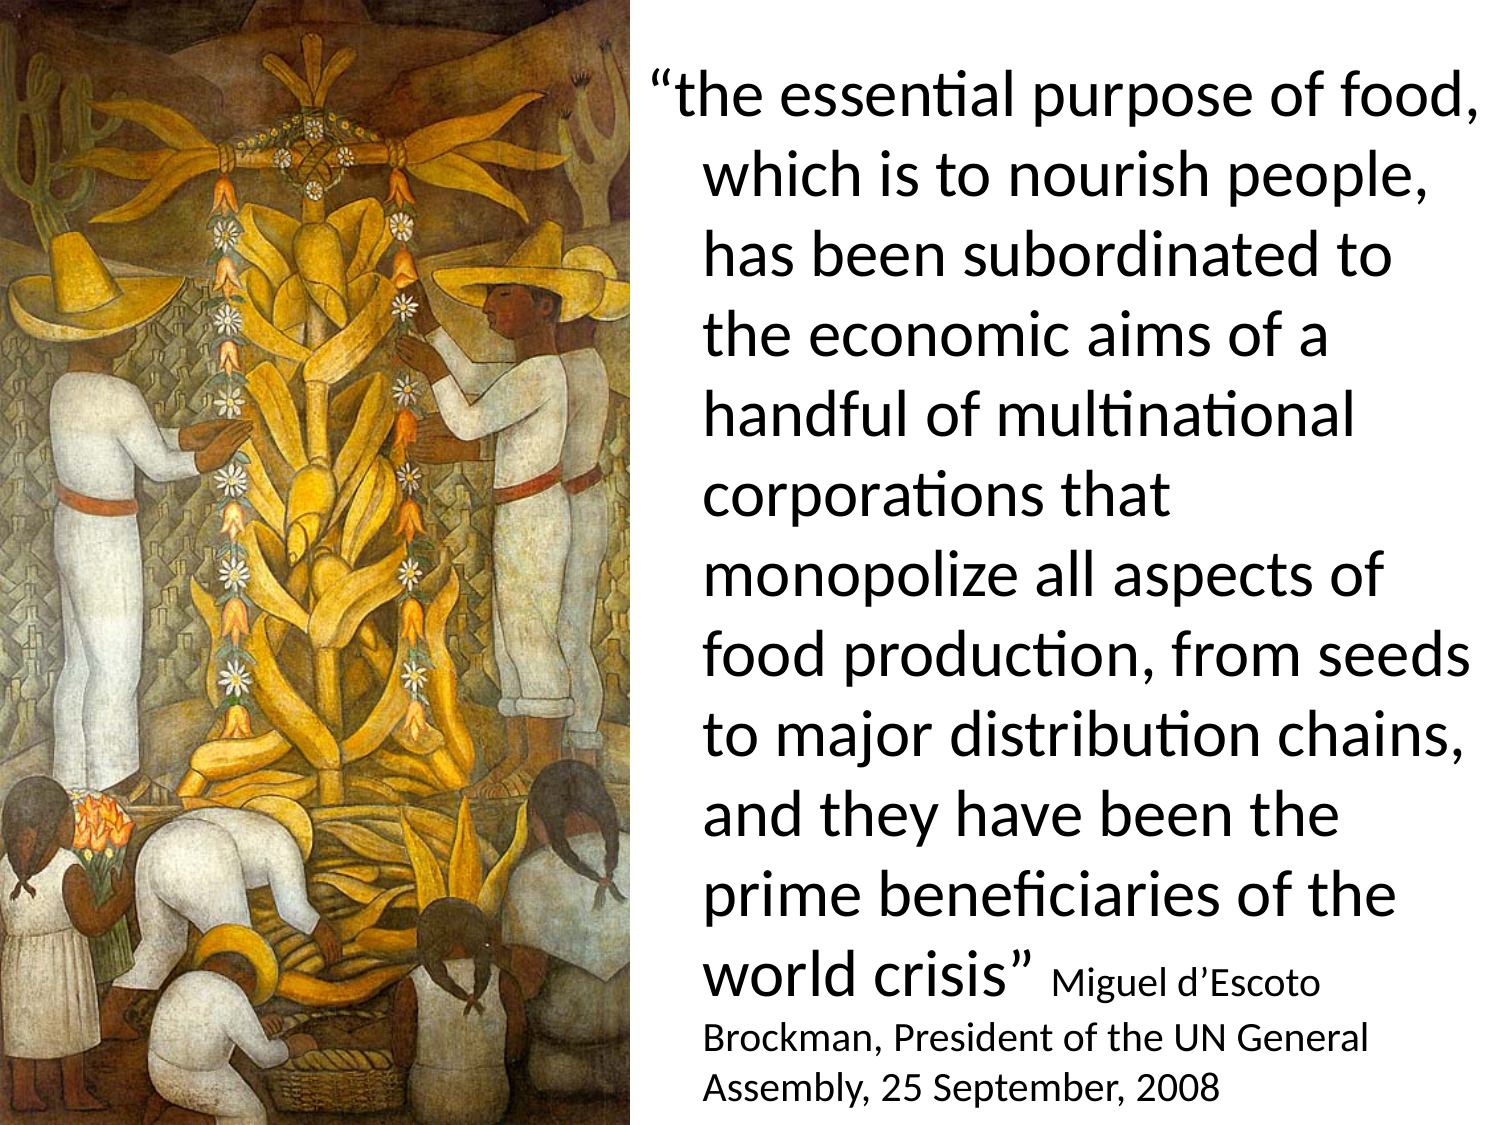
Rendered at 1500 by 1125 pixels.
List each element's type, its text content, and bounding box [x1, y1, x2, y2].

text_box “the essential purpose of food, which is to nourish people, has been subordinated to the economic aims of a handful of multinational corporations that monopolize all aspects of food production, from seeds to major distribution chains, and they have been the prime beneficiaries of the world crisis” Miguel d’Escoto Brockman, President of the UN General Assembly, 25 September, 2008 [634, 42, 1500, 1125]
picture [0, 0, 631, 1125]
